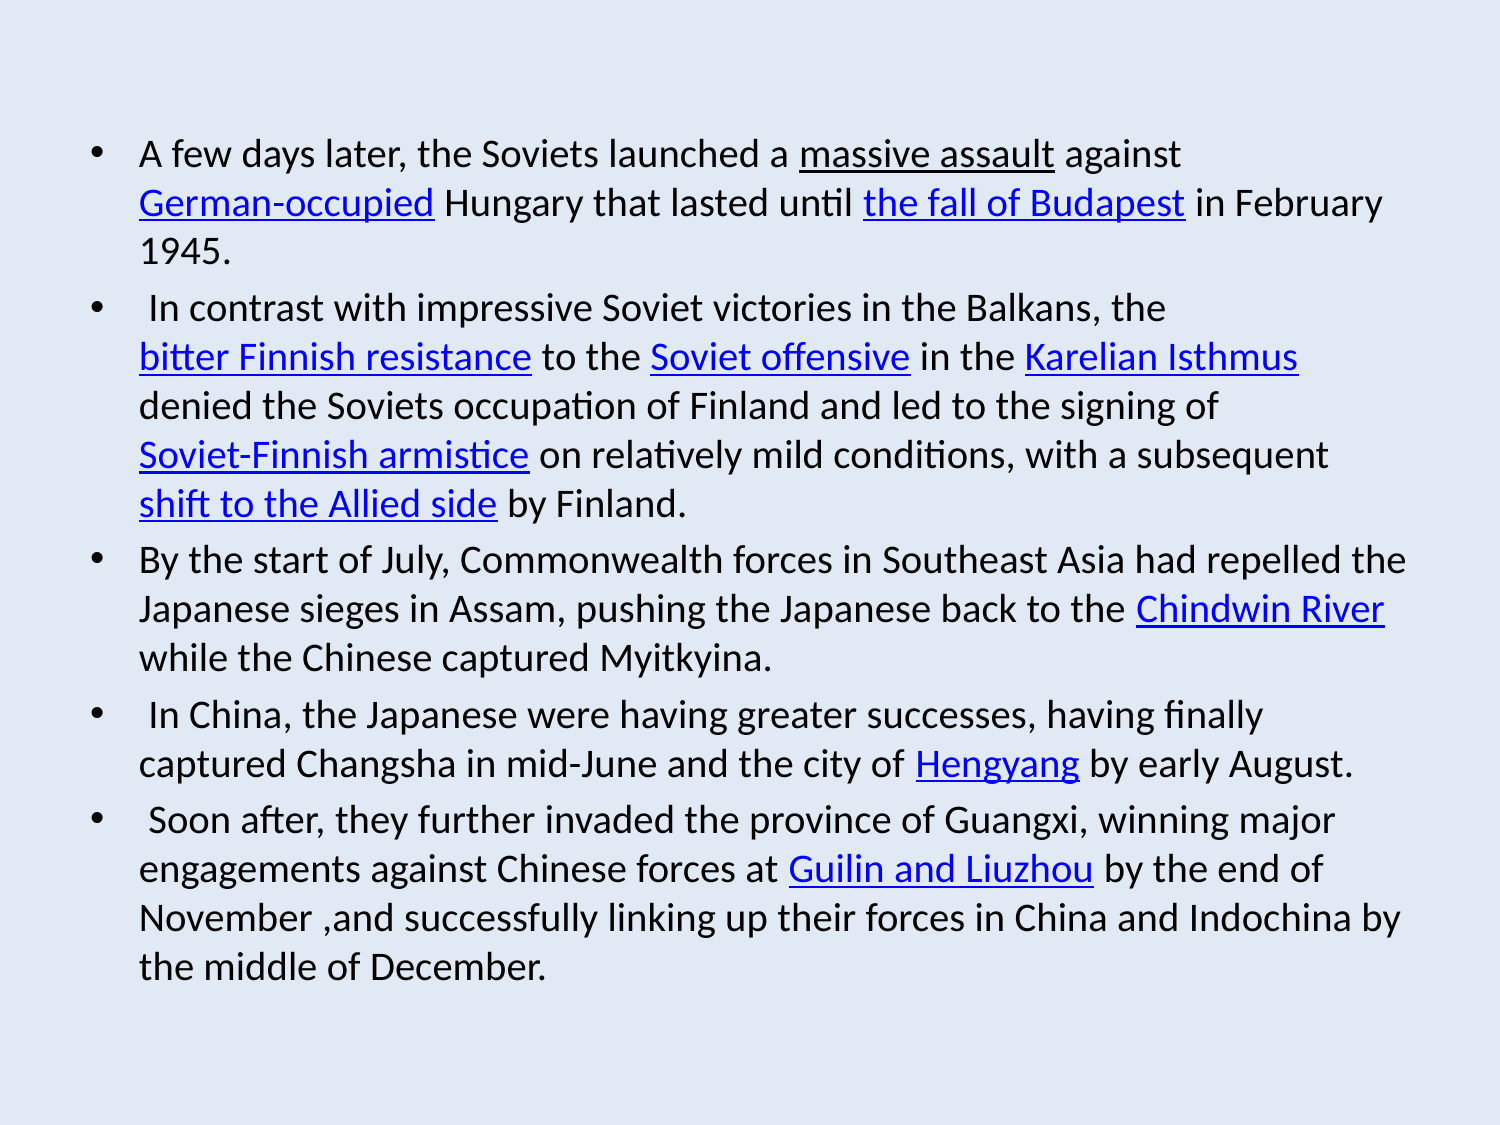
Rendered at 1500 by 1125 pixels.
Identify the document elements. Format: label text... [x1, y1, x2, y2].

list A few days later, the Soviets launched a massive assault against German-occupied Hungary that lasted until the fall of Budapest in February 1945. In contrast with impressive Soviet victories in the Balkans, the bitter Finnish resistance to the Soviet offensive in the Karelian Isthmus denied the Soviets occupation of Finland and led to the signing of Soviet-Finnish armistice on relatively mild conditions, with a subsequent shift to the Allied side by Finland. By the start of July, Commonwealth forces in Southeast Asia had repelled the Japanese sieges in Assam, pushing the Japanese back to the Chindwin River while the Chinese captured Myitkyina. In China, the Japanese were having greater successes, having finally captured Changsha in mid-June and the city of Hengyang by early August. Soon after, they further invaded the province of Guangxi, winning major engagements against Chinese forces at Guilin and Liuzhou by the end of November ,and successfully linking up their forces in China and Indochina by the middle of December. [75, 62, 1425, 1005]
